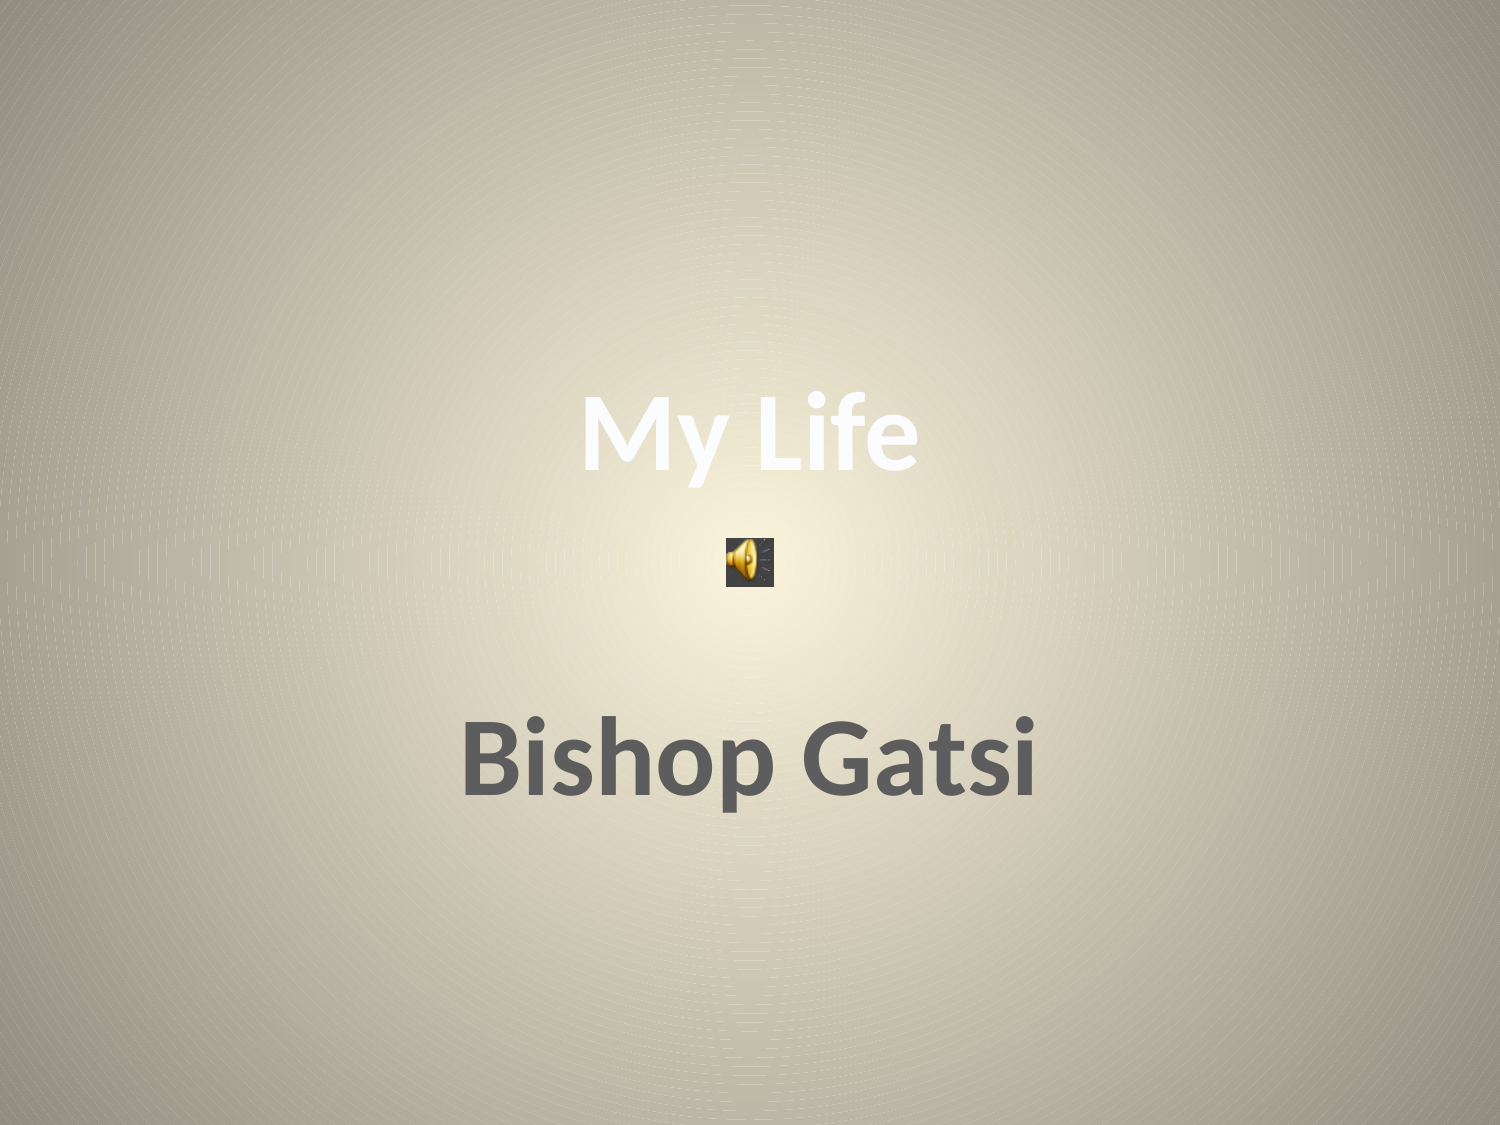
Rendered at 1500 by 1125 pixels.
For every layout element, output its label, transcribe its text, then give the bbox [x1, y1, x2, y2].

picture [724, 537, 776, 588]
text_box Bishop Gatsi [225, 675, 1276, 825]
text_box My Life [112, 349, 1388, 500]
